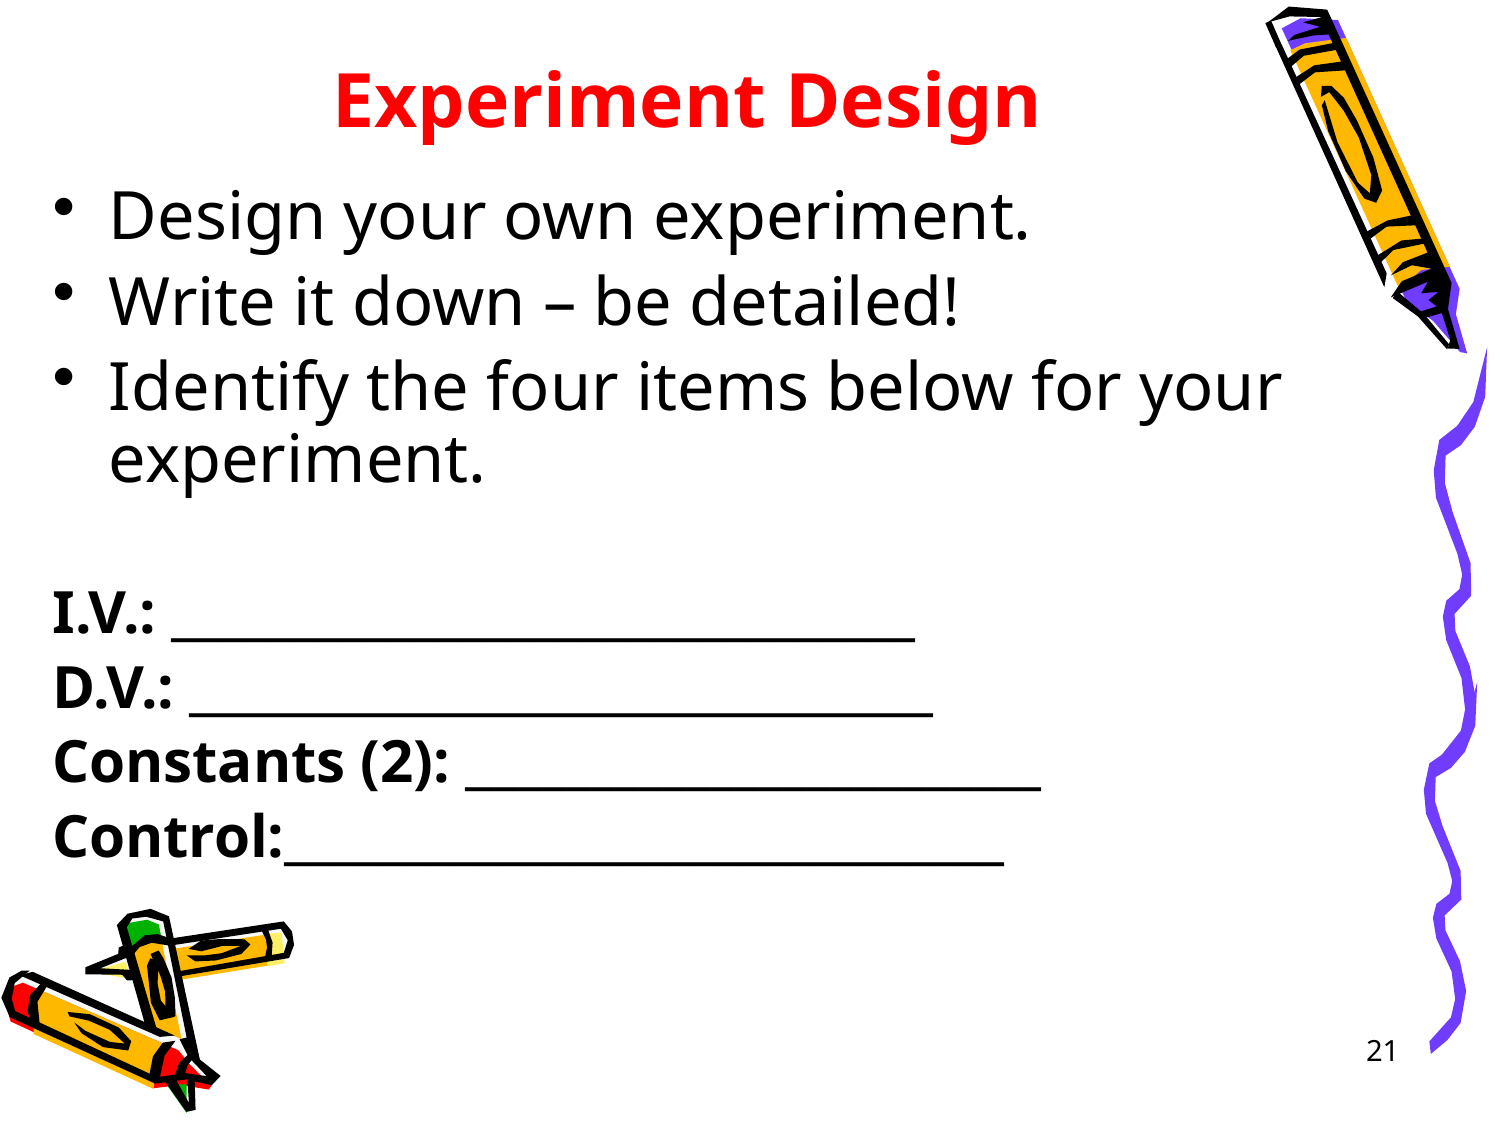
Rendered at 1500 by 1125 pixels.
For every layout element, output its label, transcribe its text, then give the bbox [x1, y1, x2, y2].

title Experiment Design [49, 24, 1326, 151]
list Design your own experiment. Write it down – be detailed! Identify the four items below for your experiment. I.V.: _______________________________ D.V.: _______________________________ Constants (2): ________________________ Control:______________________________ [37, 174, 1401, 1051]
slide_number 21 [1101, 1024, 1415, 1101]
